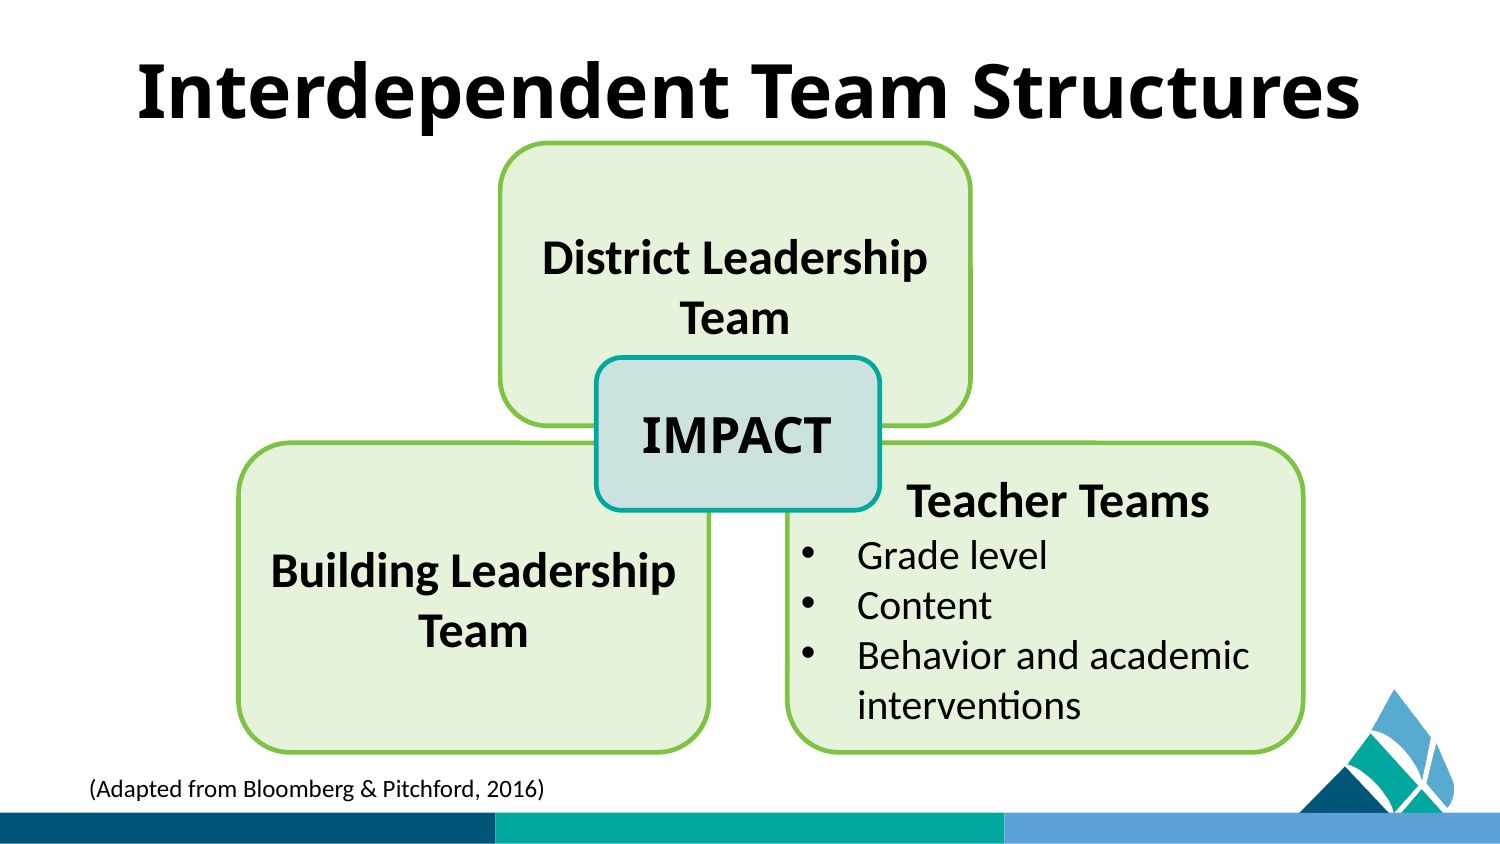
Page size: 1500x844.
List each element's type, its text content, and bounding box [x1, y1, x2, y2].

picture [1299, 689, 1454, 813]
text_box Teacher Teams Grade level Content Behavior and academic interventions [786, 442, 1304, 753]
text_box IMPACT [595, 356, 881, 512]
text_box (Adapted from Bloomberg & Pitchford, 2016) [73, 765, 1397, 810]
text_box Building Leadership Team [237, 442, 710, 753]
text_box District Leadership Team [499, 142, 971, 427]
title Interdependent Team Structures [103, 20, 1397, 156]
